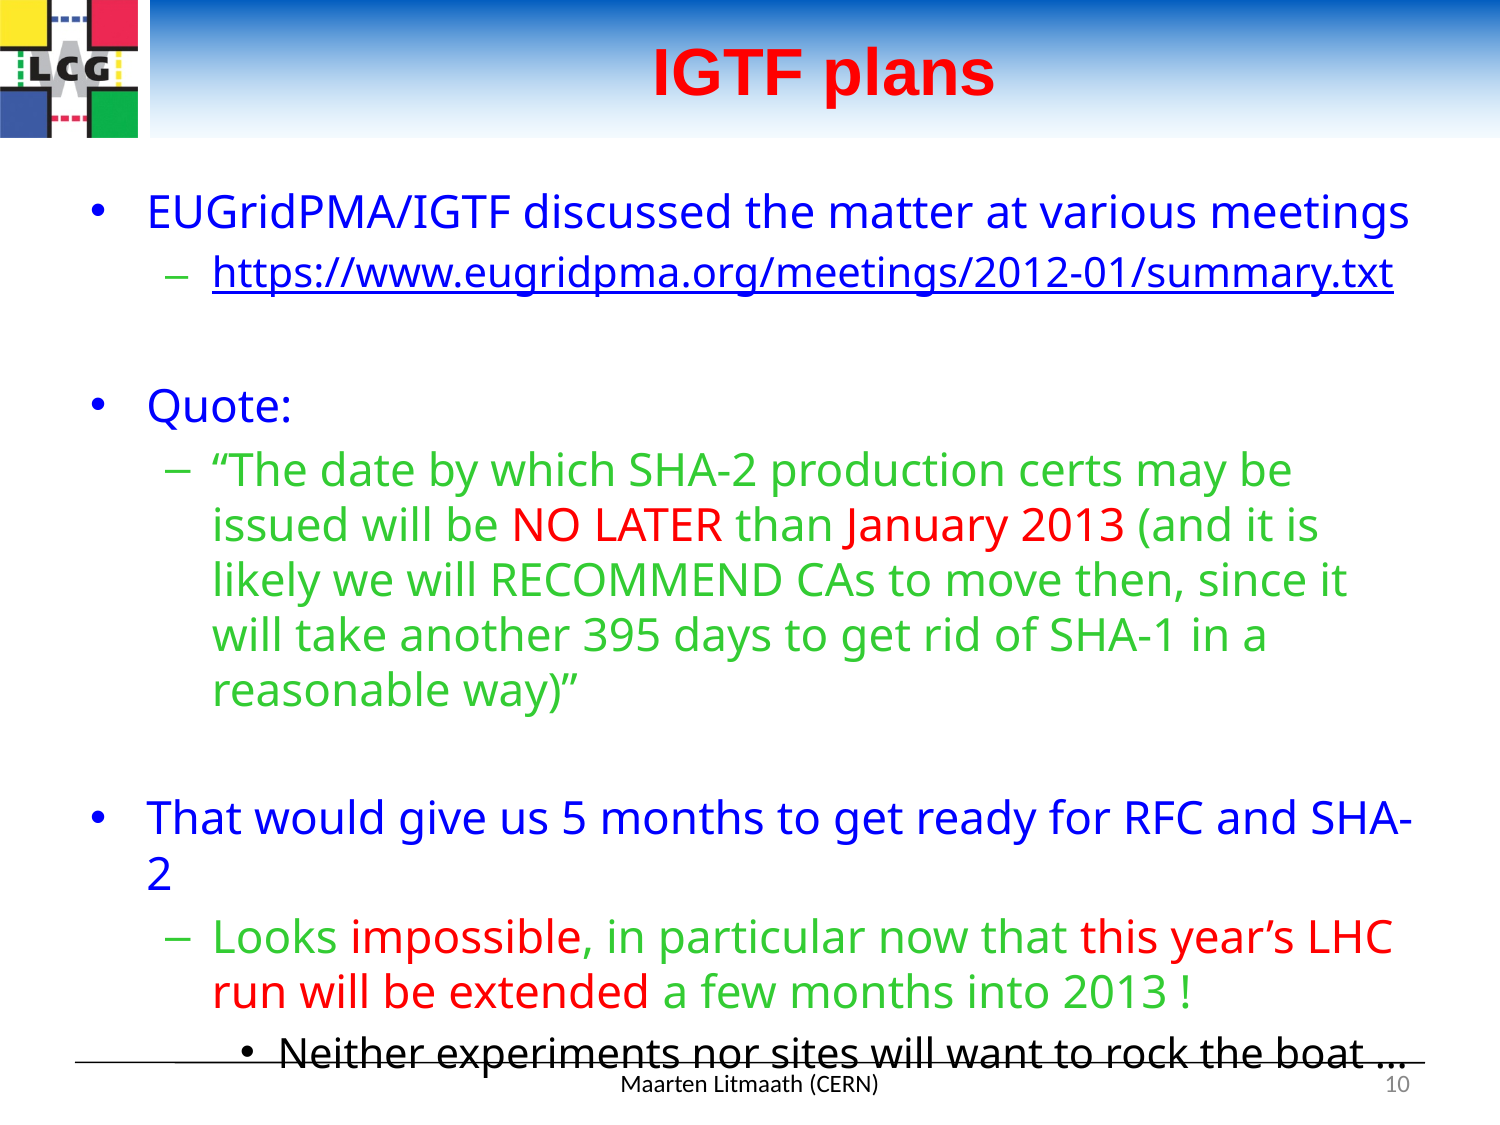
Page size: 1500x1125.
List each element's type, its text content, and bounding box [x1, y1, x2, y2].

list EUGridPMA/IGTF discussed the matter at various meetings https://www.eugridpma.org/meetings/2012-01/summary.txt Quote: “The date by which SHA-2 production certs may be issued will be NO LATER than January 2013 (and it is likely we will RECOMMEND CAs to move then, since it will take another 395 days to get rid of SHA-1 in a reasonable way)” That would give us 5 months to get ready for RFC and SHA-2 Looks impossible, in particular now that this year’s LHC run will be extended a few months into 2013 ! Neither experiments nor sites will want to rock the boat … A Plan B would be desirable  read on … [74, 174, 1438, 1038]
slide_number 10 [1312, 1062, 1425, 1103]
title IGTF plans [149, 0, 1500, 138]
footer Maarten Litmaath (CERN) [225, 1062, 1275, 1103]
picture [0, 0, 138, 138]
